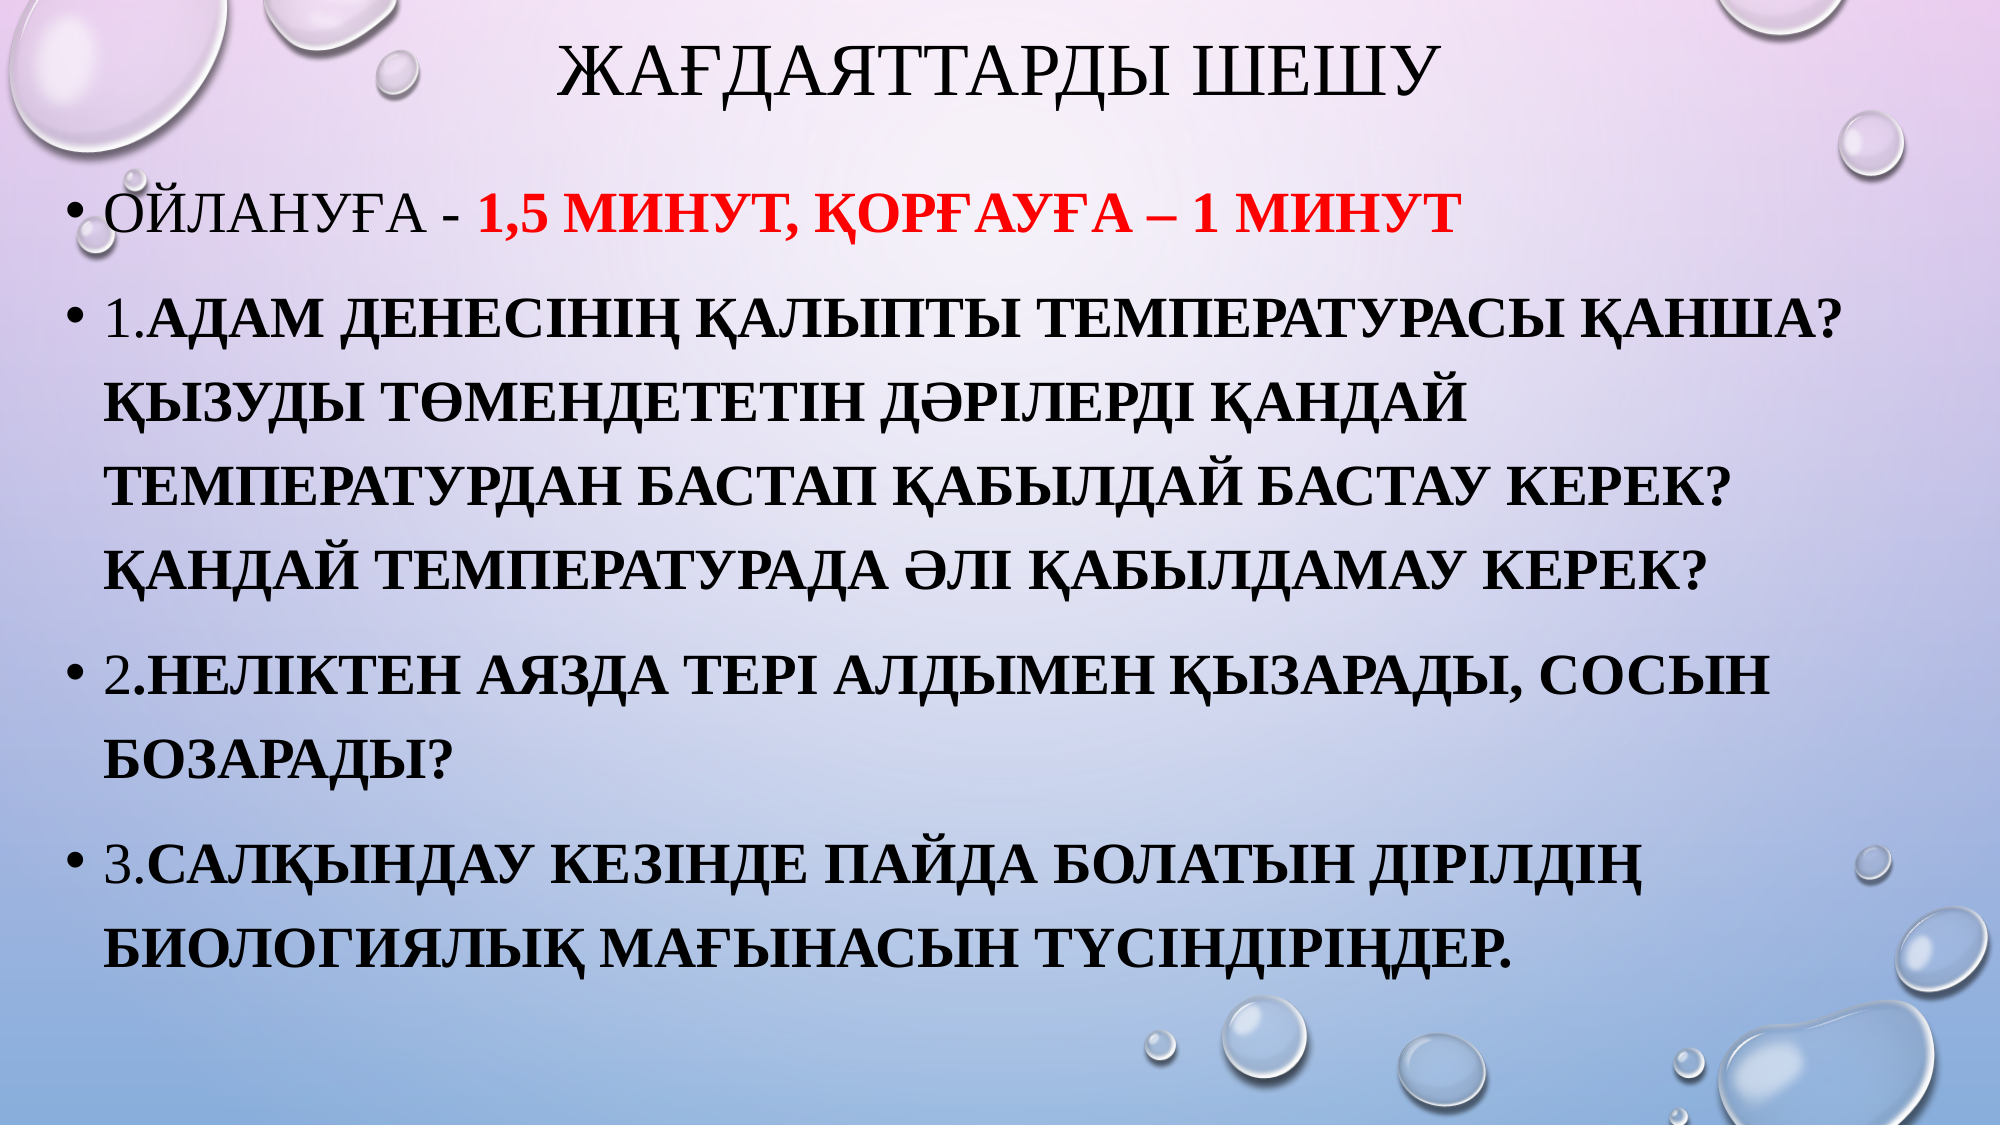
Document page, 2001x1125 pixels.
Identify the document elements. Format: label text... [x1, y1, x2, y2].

list Ойлануға - 1,5 минут, қорғауға – 1 минут 1.Адам денесінің қалыпты температурасы қанша? Қызуды төмендететін дәрілерді қандай температурдан бастап қабылдай бастау керек? Қандай температурада әлі қабылдамау керек? 2.Неліктен аязда тері алдымен қызарады, сосын бозарады? 3.Салқындау кезінде пайда болатын дірілдің биологиялық мағынасын түсіндіріңдер. [50, 152, 1969, 1027]
title Жағдаяттарды шешу [149, 6, 1851, 137]
picture [0, 0, 2000, 1125]
